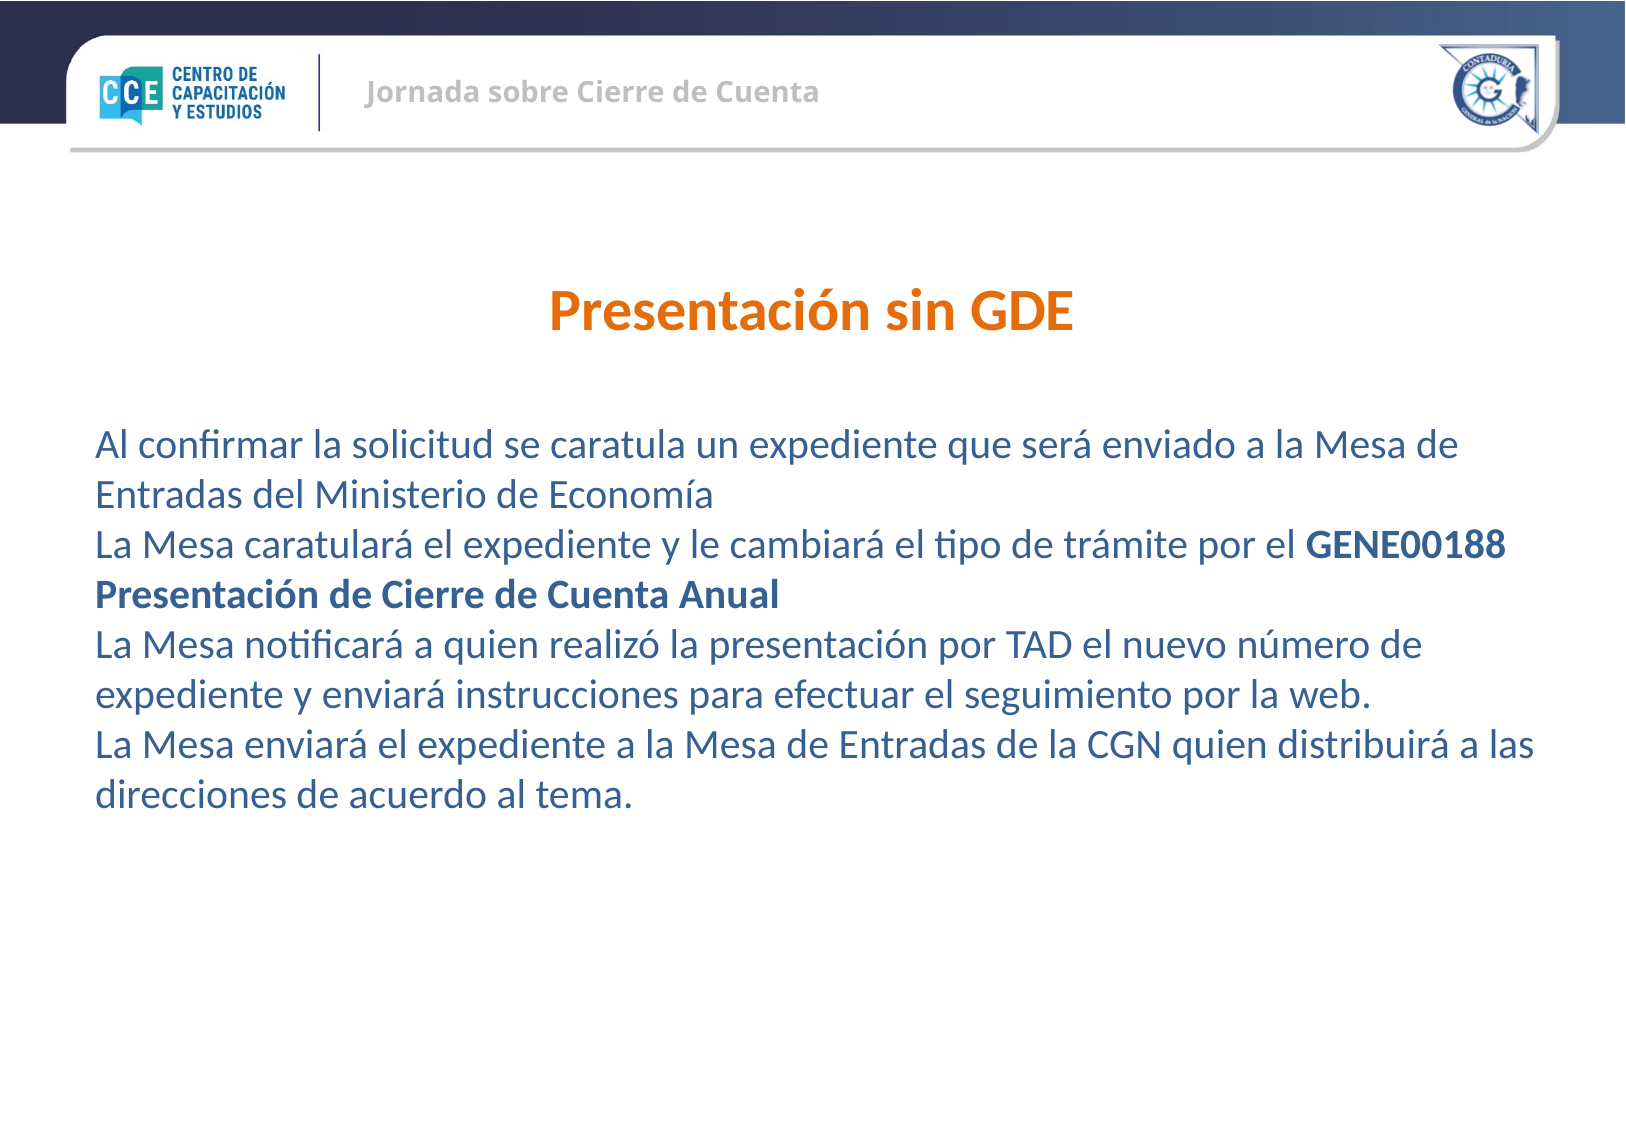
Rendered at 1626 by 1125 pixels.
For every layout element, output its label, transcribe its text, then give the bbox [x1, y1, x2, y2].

title Presentación sin GDE [0, 263, 1625, 350]
list Al confirmar la solicitud se caratula un expediente que será enviado a la Mesa de Entradas del Ministerio de Economía La Mesa caratulará el expediente y le cambiará el tipo de trámite por el GENE00188 Presentación de Cierre de Cuenta Anual La Mesa notificará a quien realizó la presentación por TAD el nuevo número de expediente y enviará instrucciones para efectuar el seguimiento por la web. La Mesa enviará el expediente a la Mesa de Entradas de la CGN quien distribuirá a las direcciones de acuerdo al tema. [80, 408, 1581, 974]
picture [0, 1, 1625, 156]
